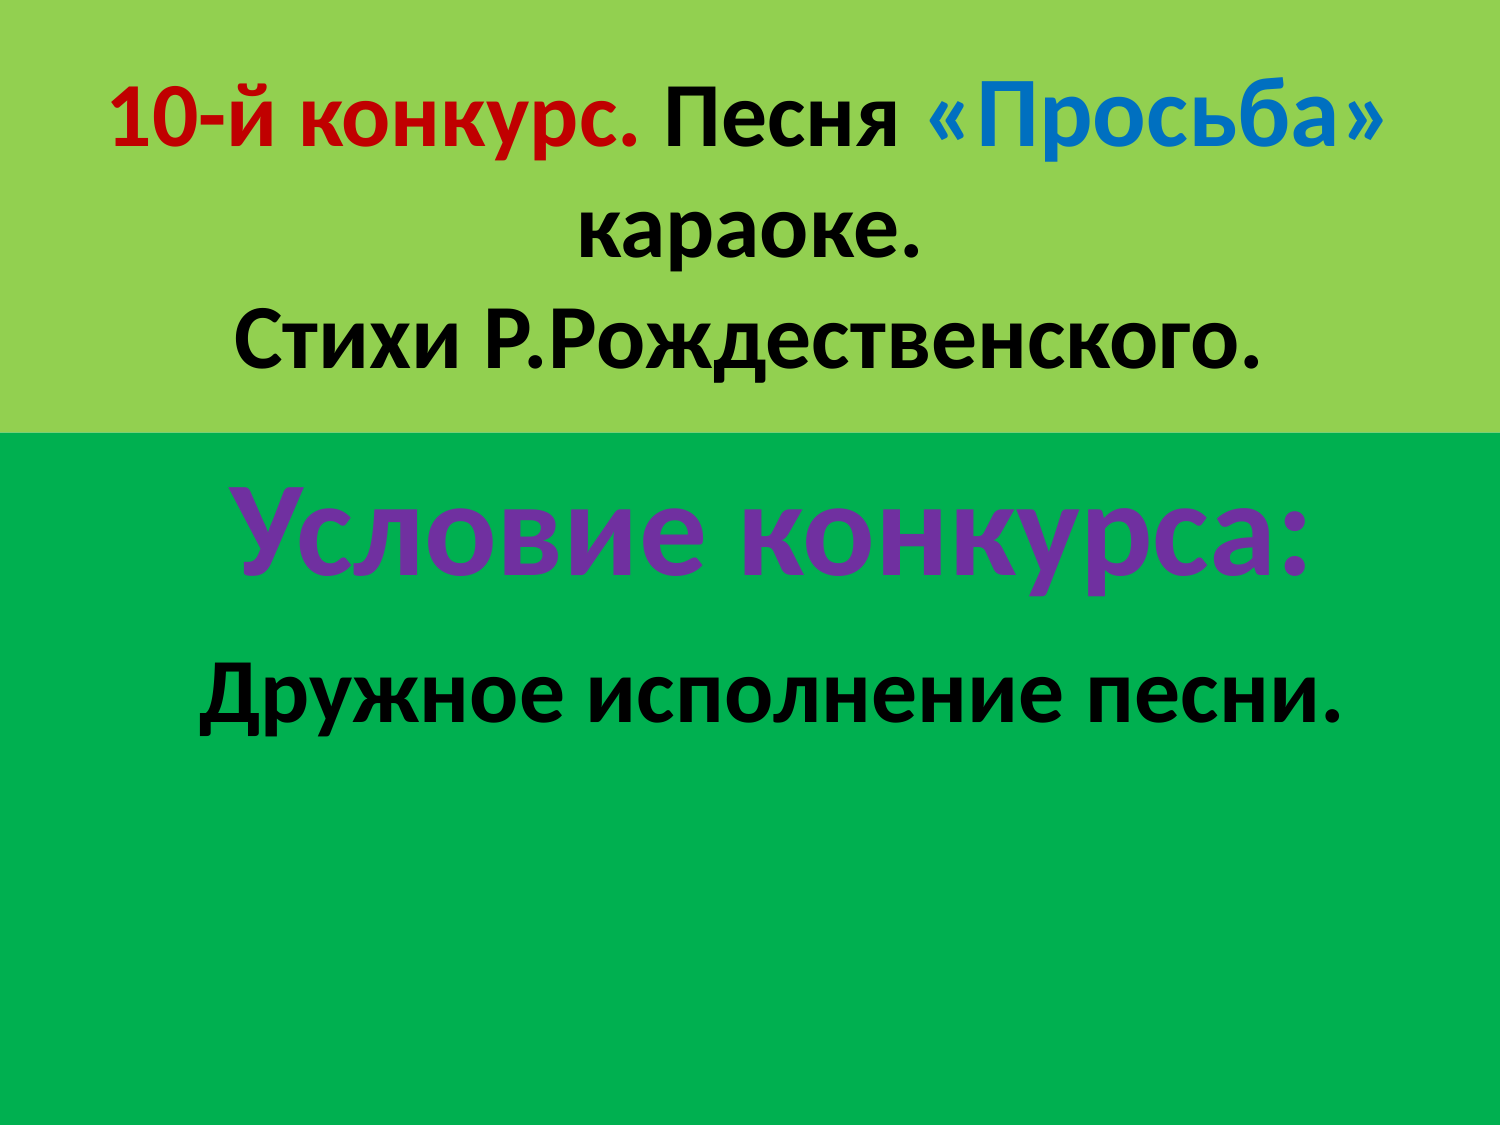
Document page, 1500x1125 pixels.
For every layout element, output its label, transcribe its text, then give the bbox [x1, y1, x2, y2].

title 10-й конкурс. Песня «Просьба» караоке. Стихи Р.Рождественского. [0, 0, 1500, 432]
list Условие конкурса: Дружное исполнение песни. [0, 432, 1500, 1125]
